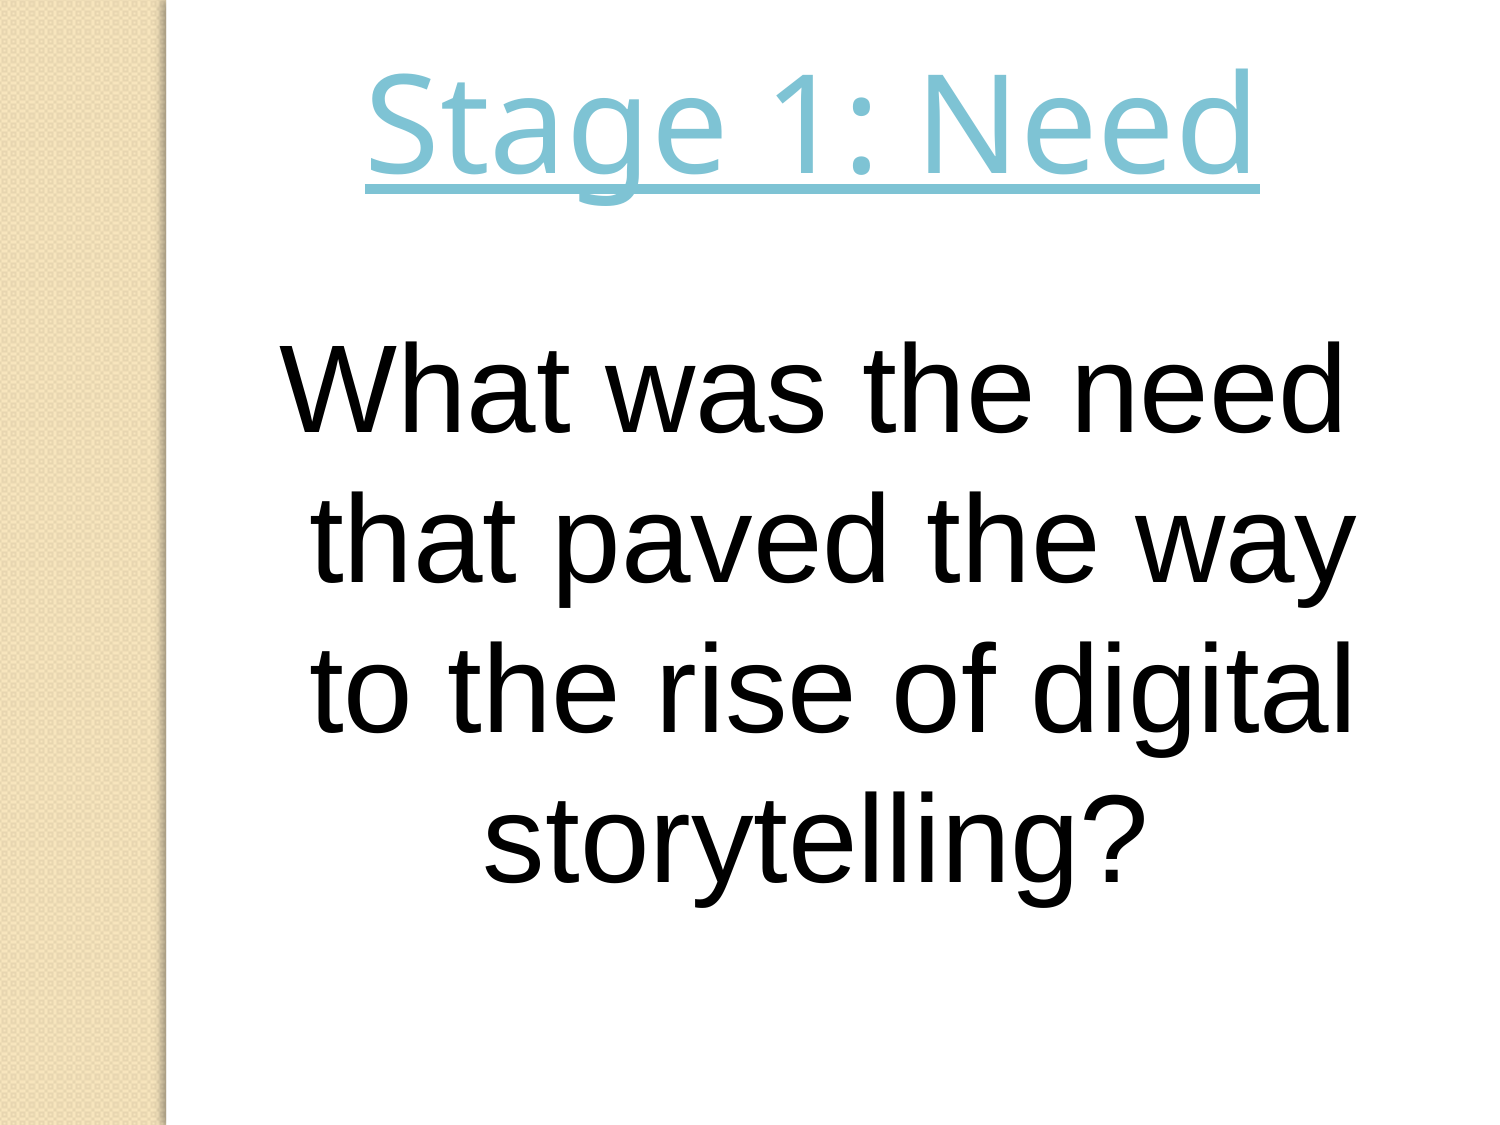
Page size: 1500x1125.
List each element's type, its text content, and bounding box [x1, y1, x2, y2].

title Stage 1: Need [174, 24, 1450, 213]
list What was the need that paved the way to the rise of digital storytelling? [174, 299, 1388, 1050]
